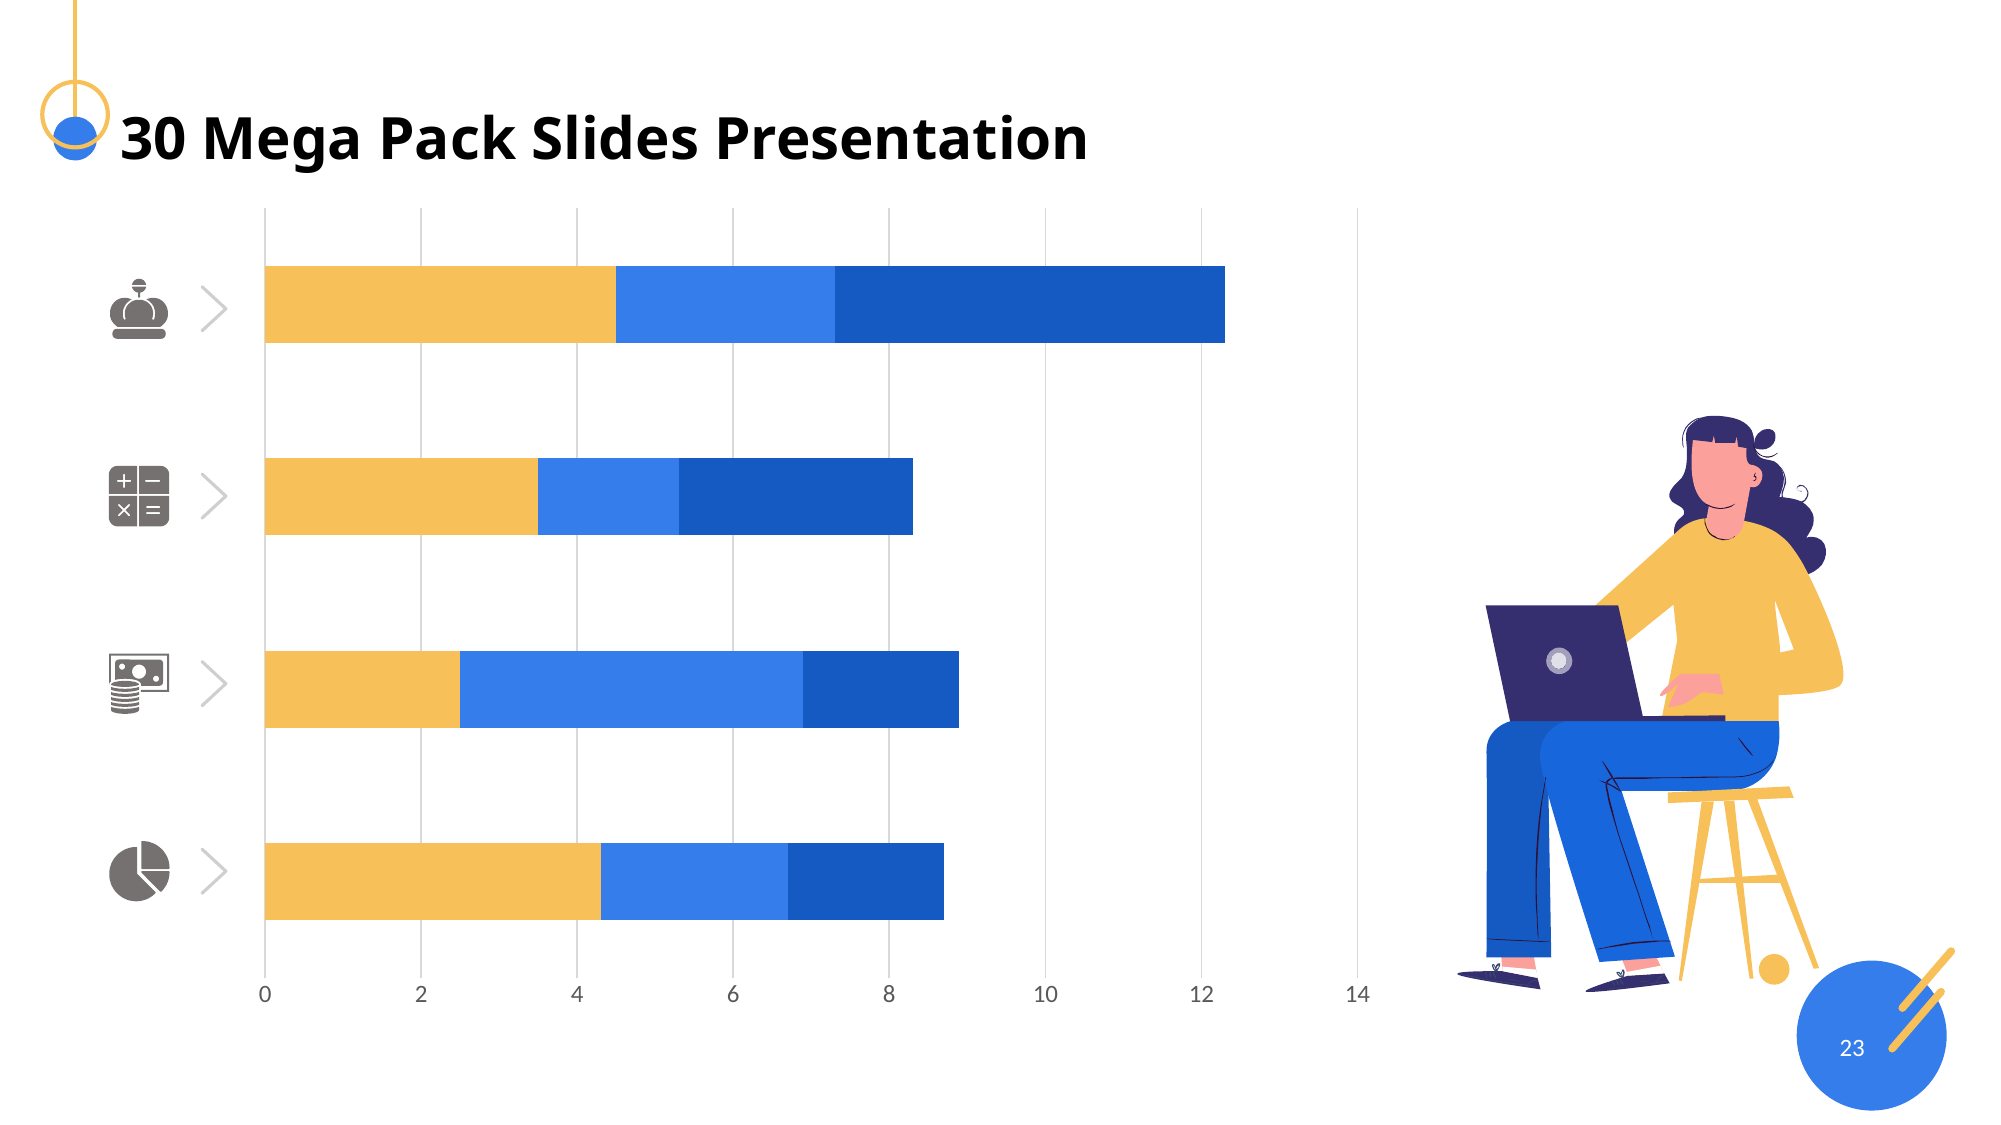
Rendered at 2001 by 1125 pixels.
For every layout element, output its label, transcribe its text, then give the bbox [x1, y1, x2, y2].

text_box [108, 465, 170, 527]
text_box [109, 841, 170, 902]
chart [235, 191, 1394, 1026]
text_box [109, 278, 168, 339]
text_box [200, 660, 228, 708]
title 30 Mega Pack Slides Presentation [119, 46, 1881, 235]
text_box [200, 285, 228, 333]
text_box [108, 653, 169, 714]
text_box [200, 472, 228, 520]
text_box [200, 847, 228, 895]
slide_number 23 [1430, 1016, 1881, 1077]
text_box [1453, 413, 1857, 994]
